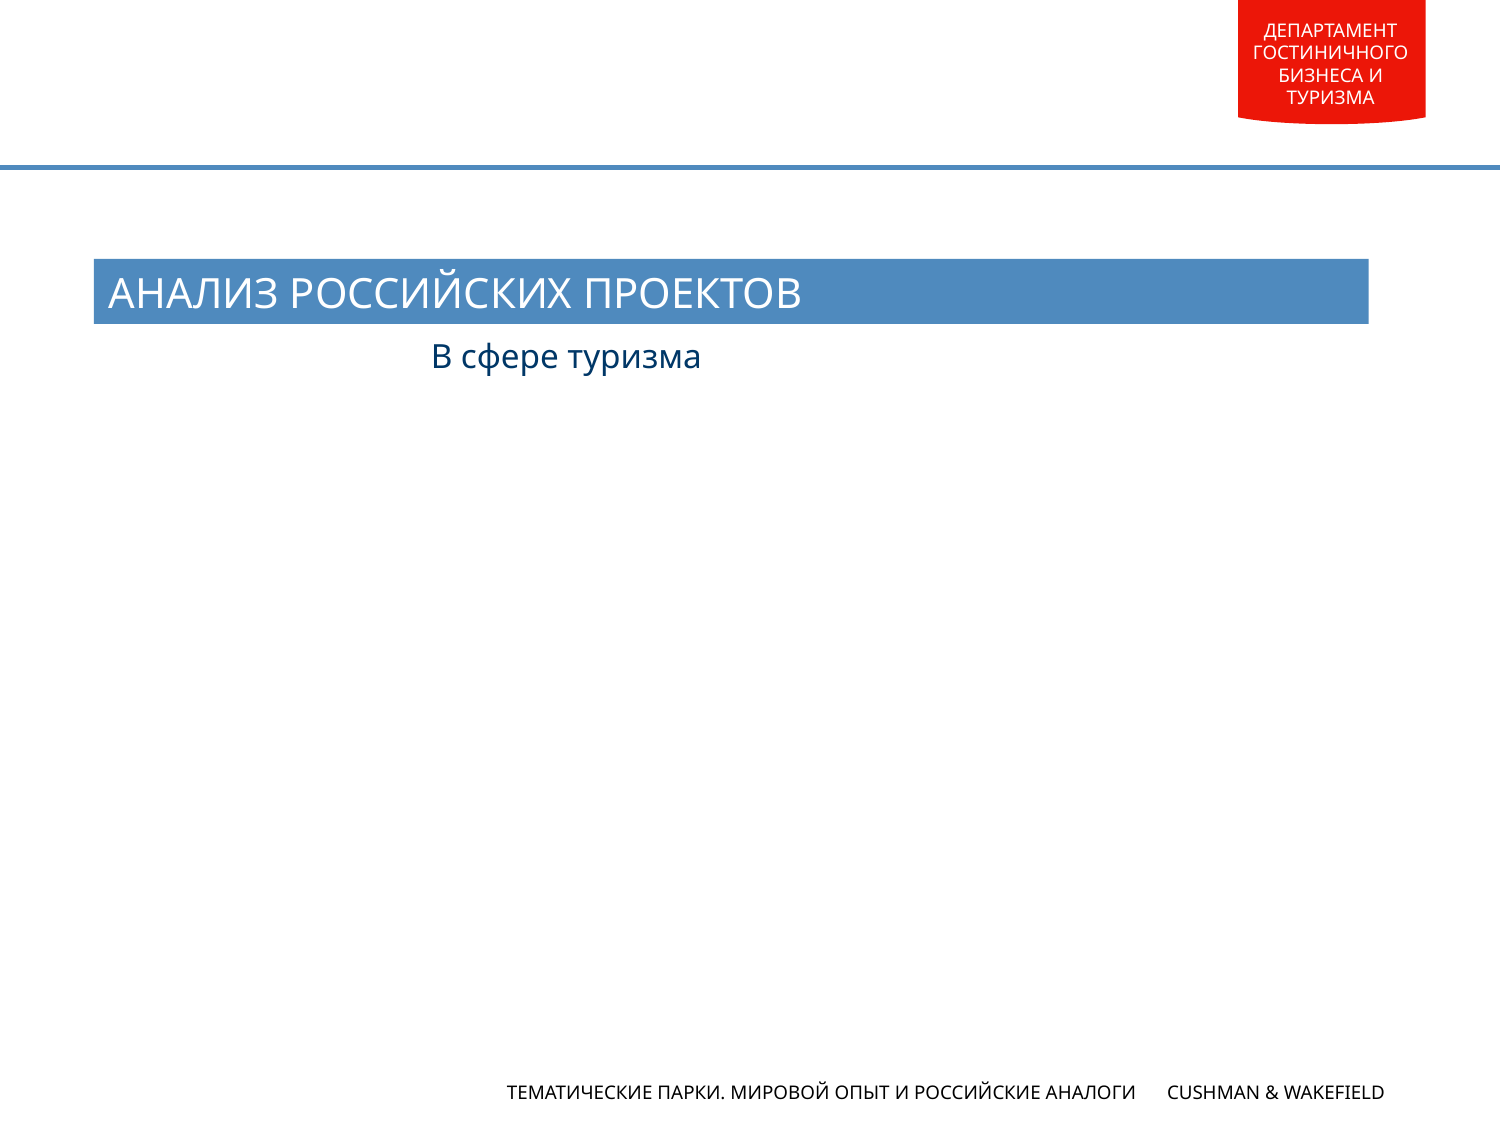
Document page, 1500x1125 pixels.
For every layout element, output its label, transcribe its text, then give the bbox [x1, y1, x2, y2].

subtitle В сфере туризма [41, 335, 1092, 384]
title АНАЛИЗ РОССИЙСКИХ ПРОЕКТОВ [93, 258, 1369, 325]
